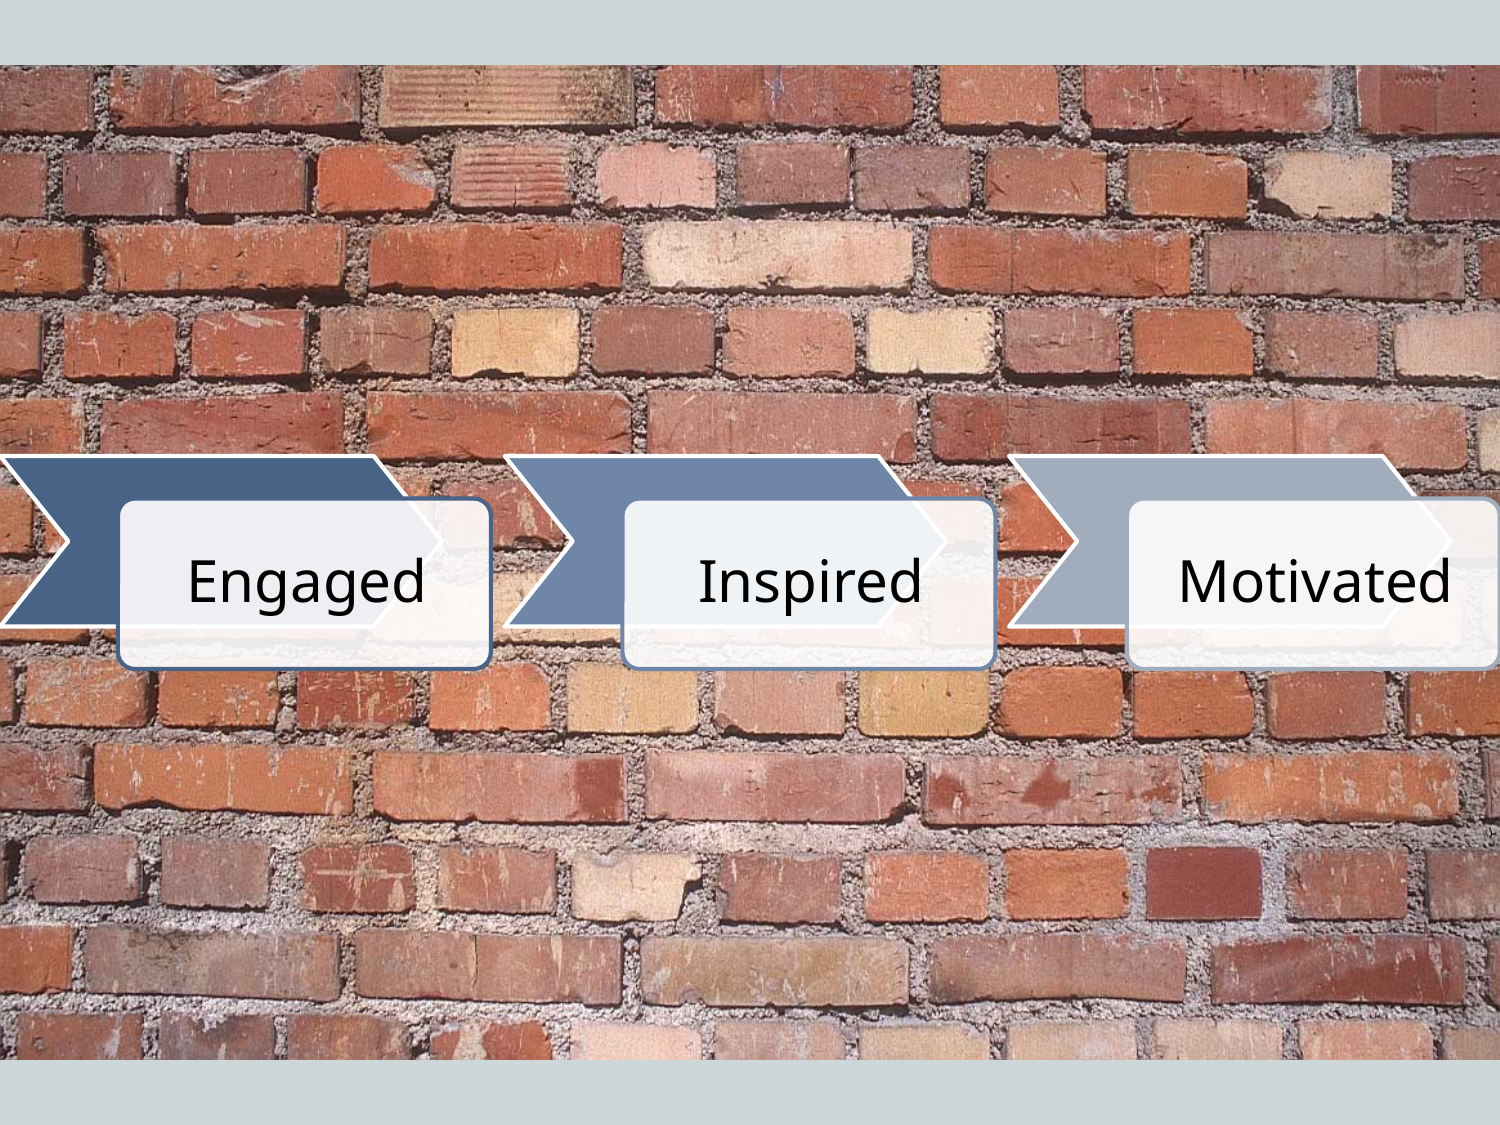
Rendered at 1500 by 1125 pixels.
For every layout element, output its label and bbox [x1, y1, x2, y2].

text_box [0, 65, 1500, 1060]
